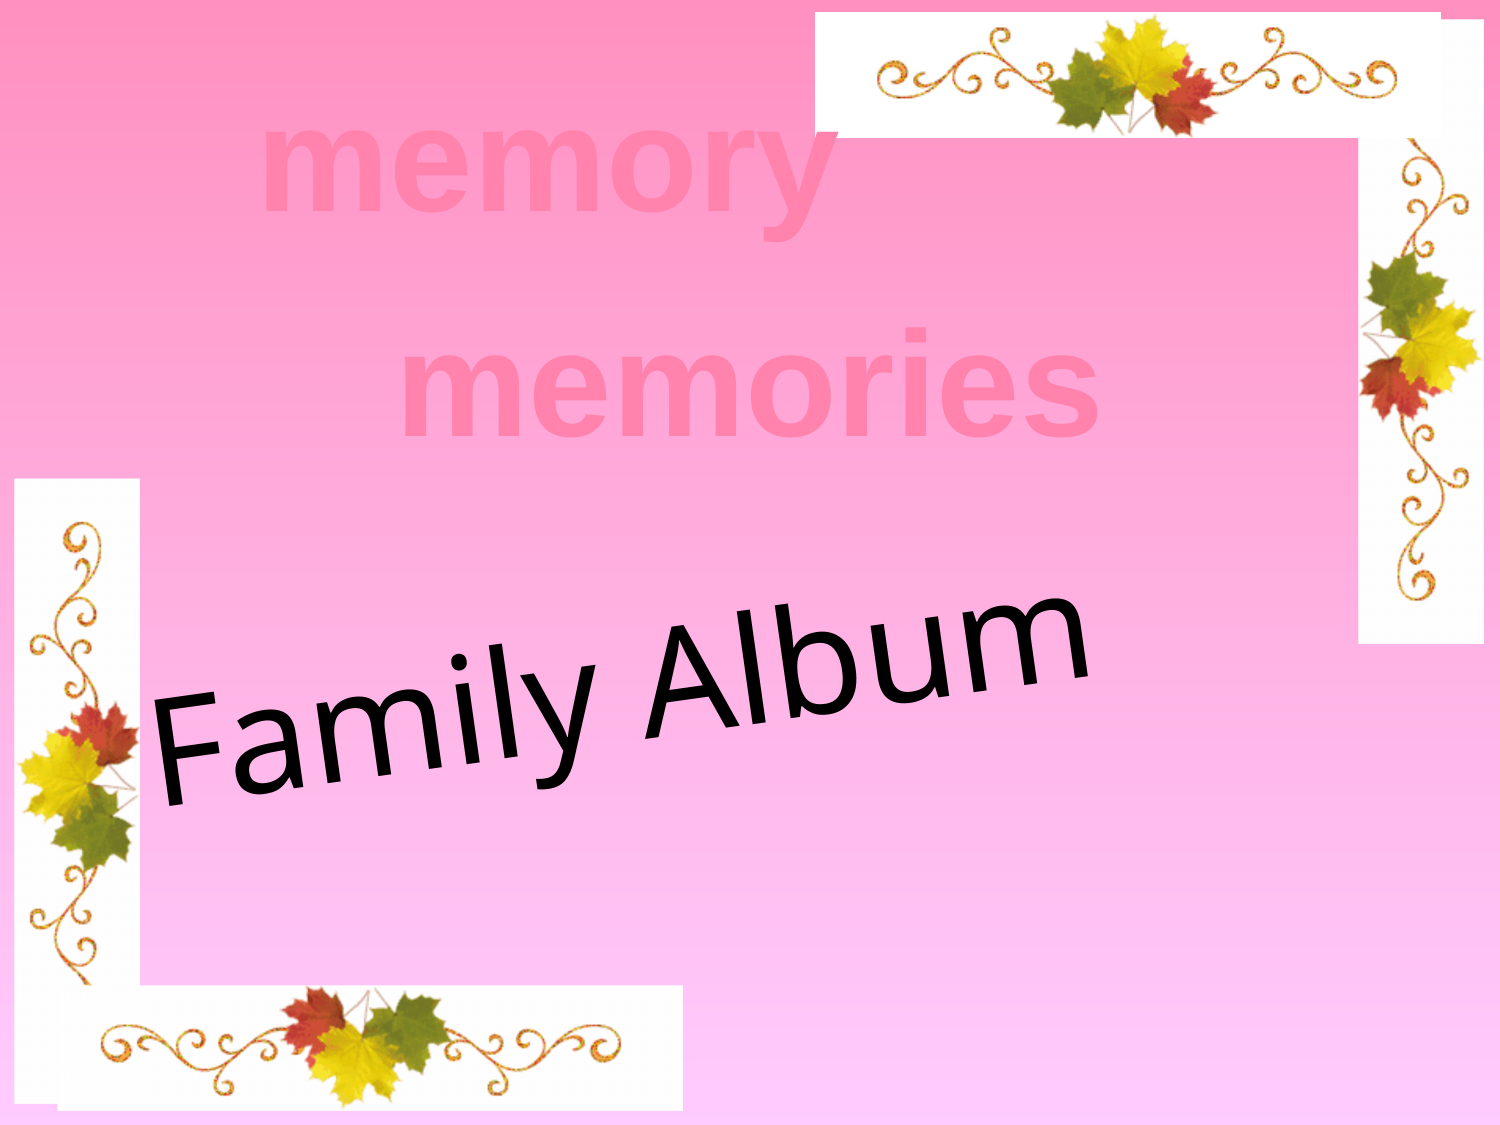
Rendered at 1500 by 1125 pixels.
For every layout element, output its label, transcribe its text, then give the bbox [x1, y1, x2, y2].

text_box memories [377, 278, 1123, 474]
picture [15, 479, 139, 1103]
picture [815, 12, 1483, 643]
picture [58, 986, 682, 1110]
text_box Family Album [118, 475, 1421, 848]
text_box memory [242, 54, 939, 250]
